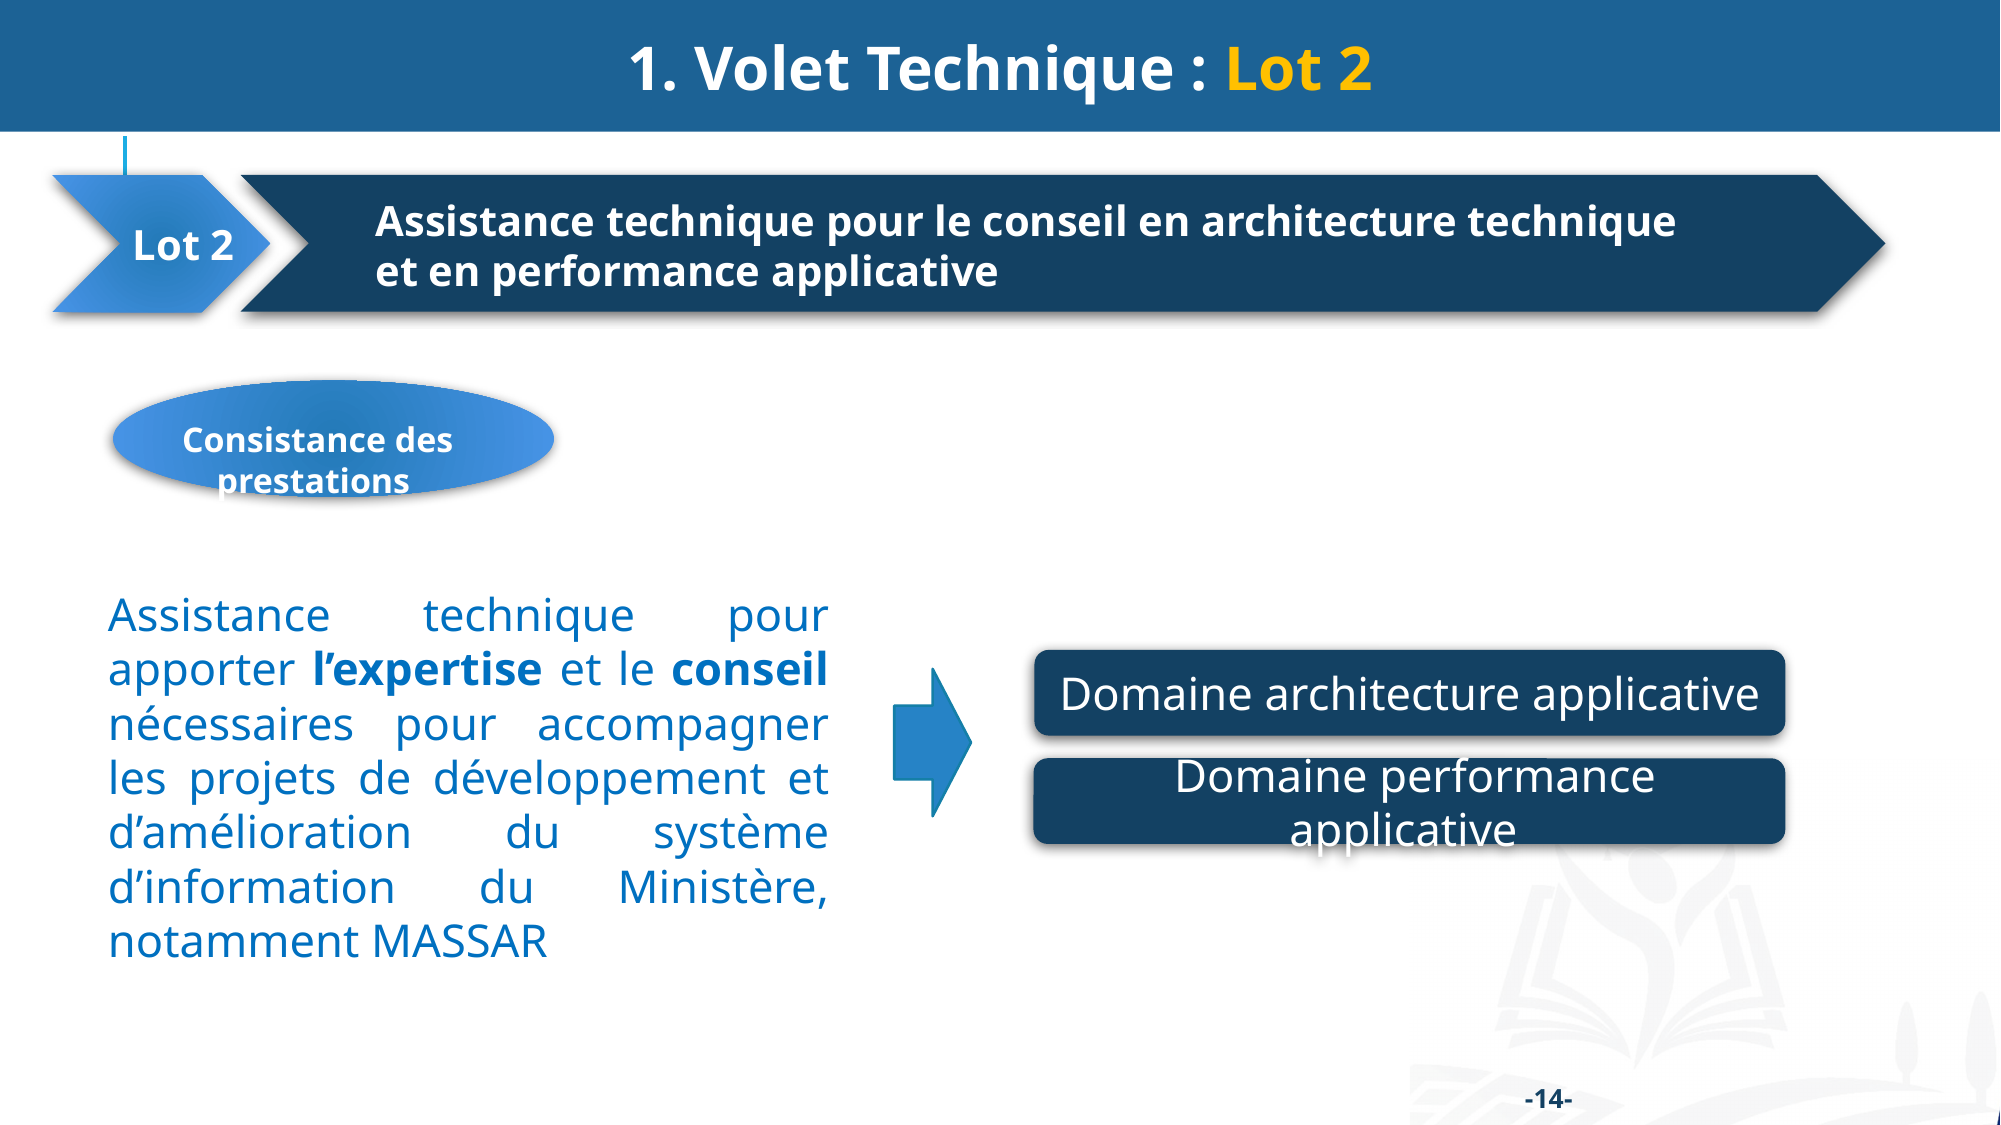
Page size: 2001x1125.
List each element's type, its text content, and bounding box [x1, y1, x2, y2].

text_box [240, 174, 1886, 312]
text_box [92, 380, 555, 497]
text_box Assistance technique pour le conseil en architecture technique et en performance applicative [360, 187, 1737, 302]
text_box Lot 2 [115, 211, 252, 276]
text_box [52, 249, 238, 313]
text_box [892, 667, 973, 818]
picture [1409, 759, 2000, 1125]
text_box Domaine architecture applicative [1034, 649, 1786, 736]
text_box [52, 175, 238, 238]
text_box 1. Volet Technique : Lot 2 [0, 0, 2000, 133]
text_box [252, 225, 271, 262]
text_box Domaine performance applicative [1033, 758, 1405, 844]
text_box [81, 550, 865, 960]
